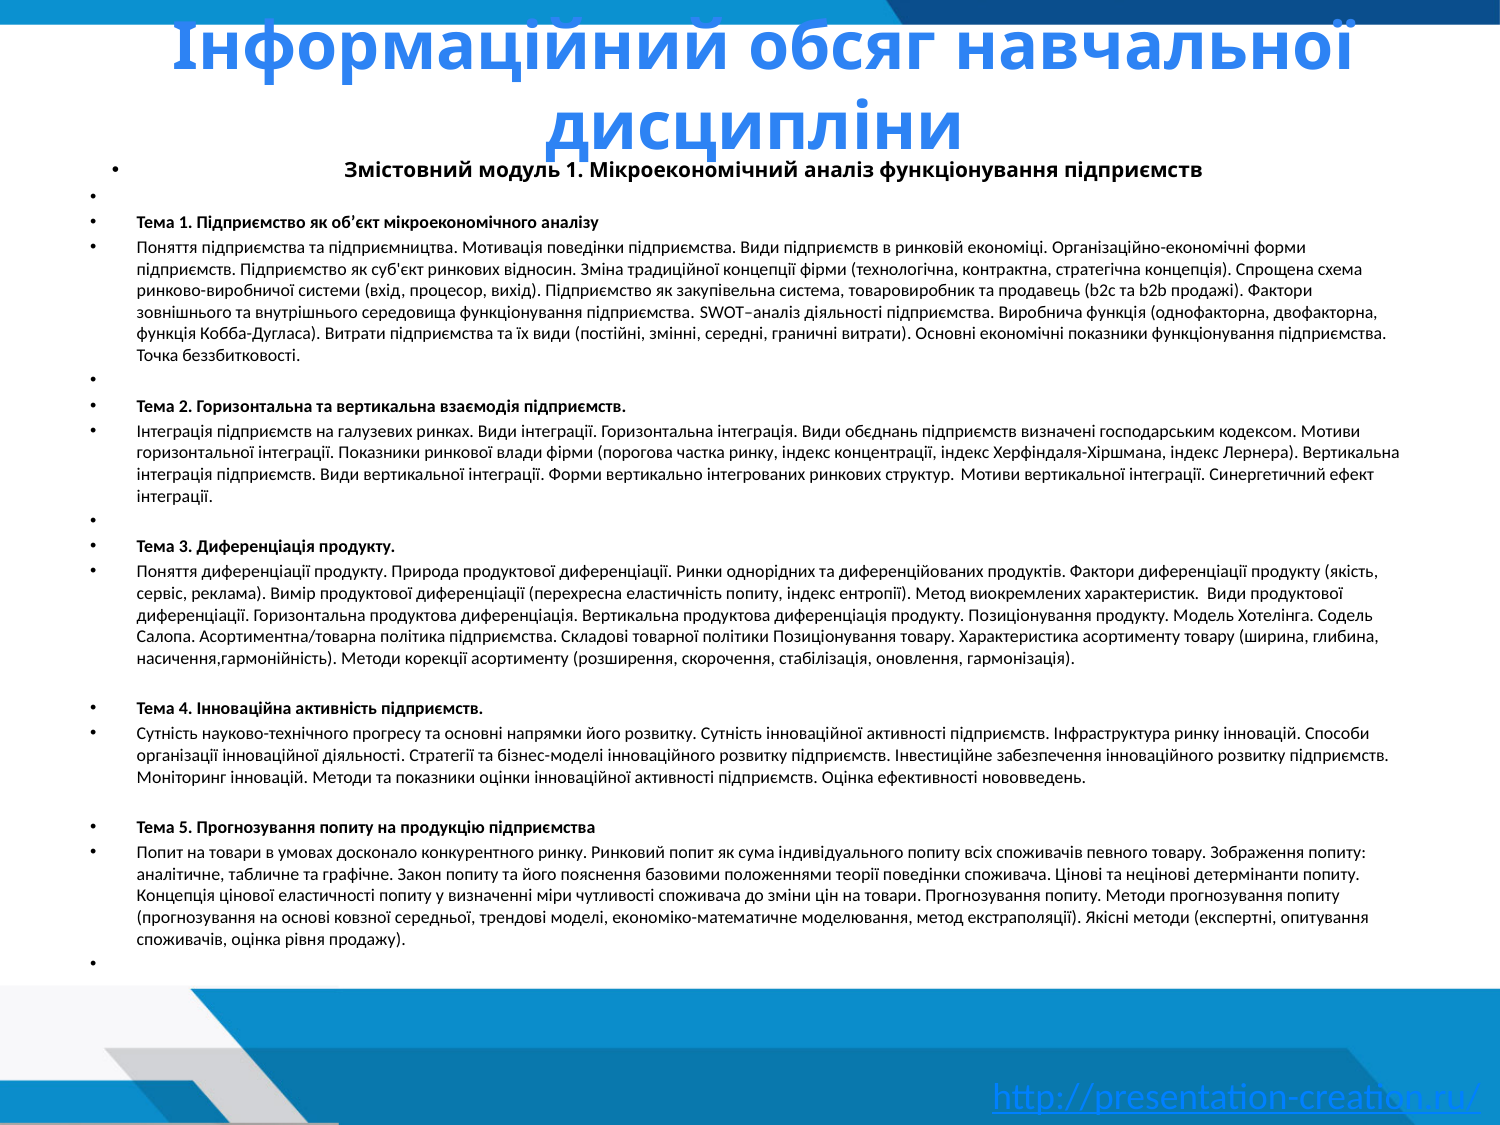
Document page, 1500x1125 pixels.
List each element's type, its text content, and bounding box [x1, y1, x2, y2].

list Змістовний модуль 1. Мікроекономічний аналіз функціонування підприємств Тема 1. Підприємство як об’єкт мікроекономічного аналізу Поняття підприємства та підприємництва. Мотивація поведінки підприємства. Види підприємств в ринковій економіці. Організаційно-економічні форми підприємств. Підприємство як суб'єкт ринкових відносин. Зміна традиційної концепції фірми (технологічна, контрактна, стратегічна концепція). Спрощена схема ринково-виробничої системи (вхід, процесор, вихід). Підприємство як закупівельна система, товаровиробник та продавець (b2c та b2b продажі). Фактори зовнішнього та внутрішнього середовища функціонування підприємства. SWOT–аналіз діяльності підприємства. Виробнича функція (однофакторна, двофакторна, функція Кобба-Дугласа). Витрати підприємства та їх види (постійні, змінні, середні, граничні витрати). Основні економічні показники функціонування підприємства. Точка беззбитковості. Тема 2. Горизонтальна та вертикальна взаємодія підприємств. Інтеграція підприємств на галузевих ринках. Види інтеграції. Горизонтальна інтеграція. Види обєднань підприємств визначені господарським кодексом. Мотиви горизонтальної інтеграції. Показники ринкової влади фірми (порогова частка ринку, індекс концентрації, індекс Херфіндаля-Хіршмана, індекс Лернера). Вертикальна інтеграція підприємств. Види вертикальної інтеграції. Форми вертикально інтегрованих ринкових структур. Мотиви вертикальної інтеграції. Синергетичний ефект інтеграції. Тема 3. Диференціація продукту. Поняття диференціації продукту. Природа продуктової диференціації. Ринки однорідних та диференційованих продуктів. Фактори диференціації продукту (якість, сервіс, реклама). Вимір продуктової диференціації (перехресна еластичність попиту, індекс ентропії). Метод виокремлених характеристик. Види продуктової диференціації. Горизонтальна продуктова диференціація. Вертикальна продуктова диференціація продукту. Позиціонування продукту. Модель Хотелінга. Содель Салопа. Асортиментна/товарна політика підприємства. Складові товарної політики Позиціонування товару. Характеристика асортименту товару (ширина, глибина, насичення,гармонійність). Методи корекції асортименту (розширення, скорочення, стабілізація, оновлення, гармонізація). Тема 4. Інноваційна активність підприємств. Сутність науково-технічного прогресу та основні напрямки його розвитку. Сутність інноваційної активності підприємств. Інфраструктура ринку інновацій. Способи організації інноваційної діяльності. Стратегії та бізнес-моделі інноваційного розвитку підприємств. Інвестиційне забезпечення інноваційного розвитку підприємств. Моніторинг інновацій. Методи та показники оцінки інноваційної активності підприємств. Оцінка ефективності нововведень. Тема 5. Прогнозування попиту на продукцію підприємства Попит на товари в умовах досконало конкурентного ринку. Ринковий попит як сума індивідуального попиту всіх споживачів певного товару. Зображення попиту: аналітичне, табличне та графічне. Закон попиту та його пояснення базовими положеннями теорії поведінки споживача. Цінові та нецінові детермінанти попиту. Концепція цінової еластичності попиту у визначенні міри чутливості споживача до зміни цін на товари. Прогнозування попиту. Методи прогнозування попиту (прогнозування на основі ковзної середньої, трендові моделі, економіко-математичне моделювання, метод екстраполяції). Якісні методи (експертні, опитування споживачів, оцінка рівня продажу). [75, 149, 1425, 1005]
title Інформаційний обсяг навчальної дисципліни [88, 42, 1439, 124]
picture [0, 0, 1500, 1125]
